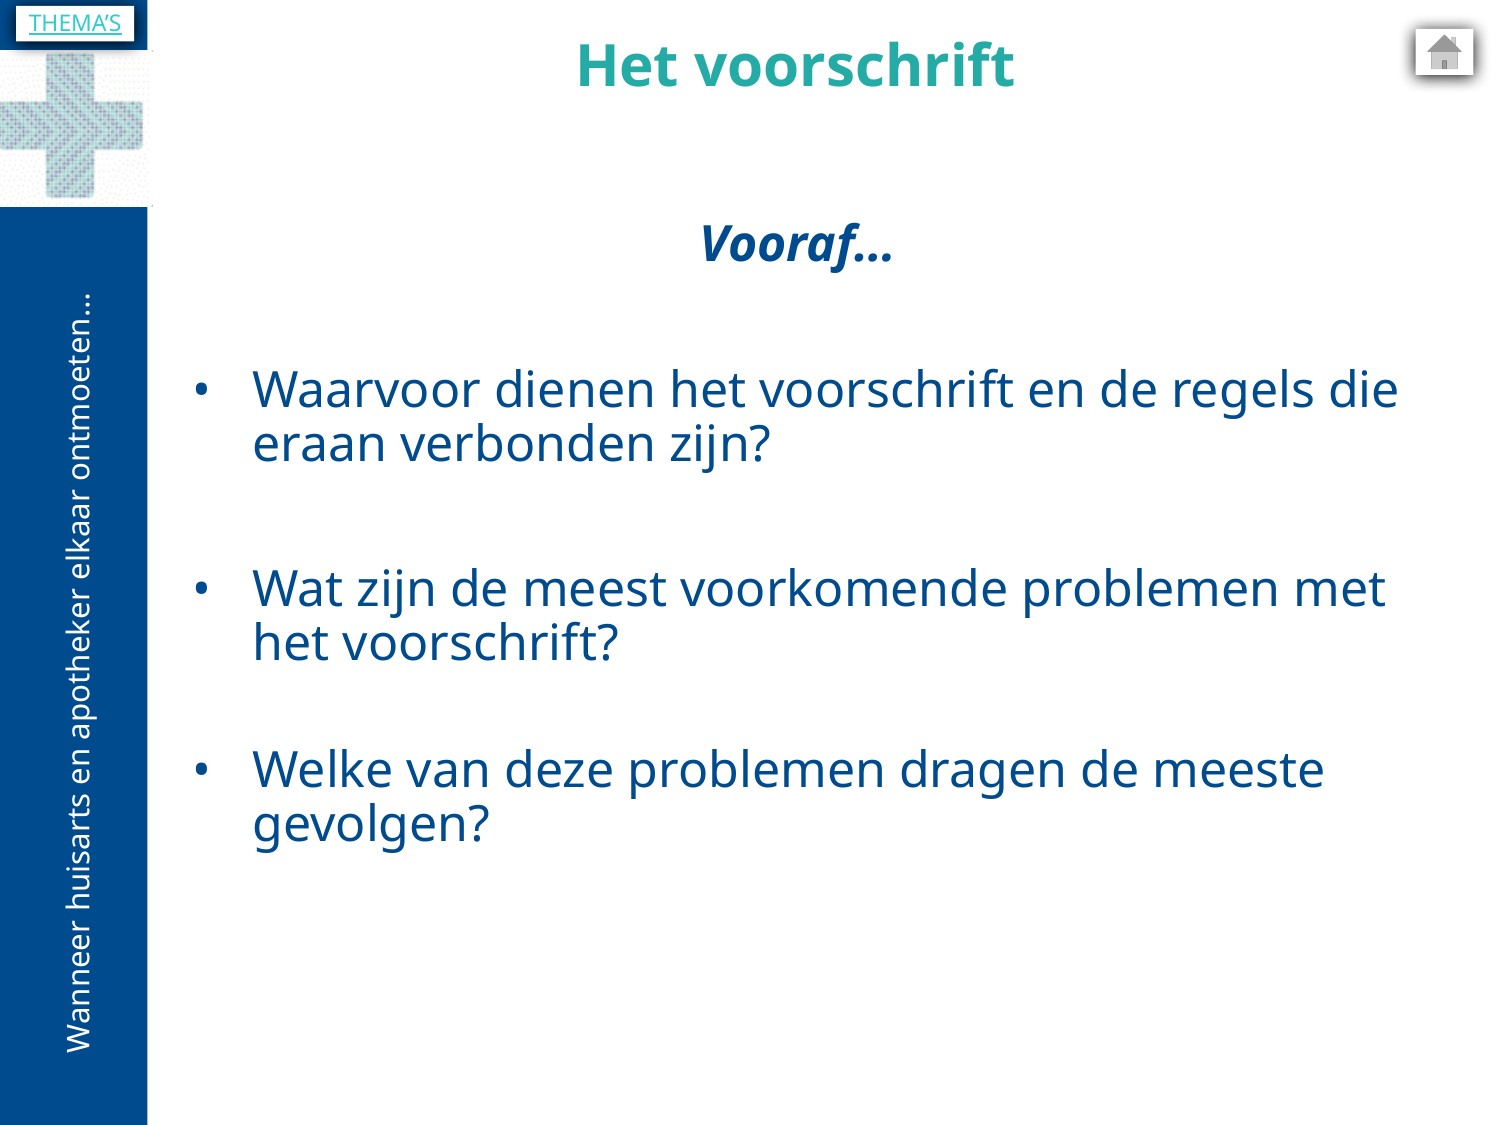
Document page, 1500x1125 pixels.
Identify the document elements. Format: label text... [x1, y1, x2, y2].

text_box THEMA’S [15, 5, 135, 42]
picture [0, 50, 154, 207]
list Het voorschrift [174, 28, 1416, 130]
list Vooraf… Waarvoor dienen het voorschrift en de regels die eraan verbonden zijn? Wat zijn de meest voorkomende problemen met het voorschrift? Welke van deze problemen dragen de meeste gevolgen? [177, 210, 1419, 980]
text_box [1415, 28, 1474, 76]
